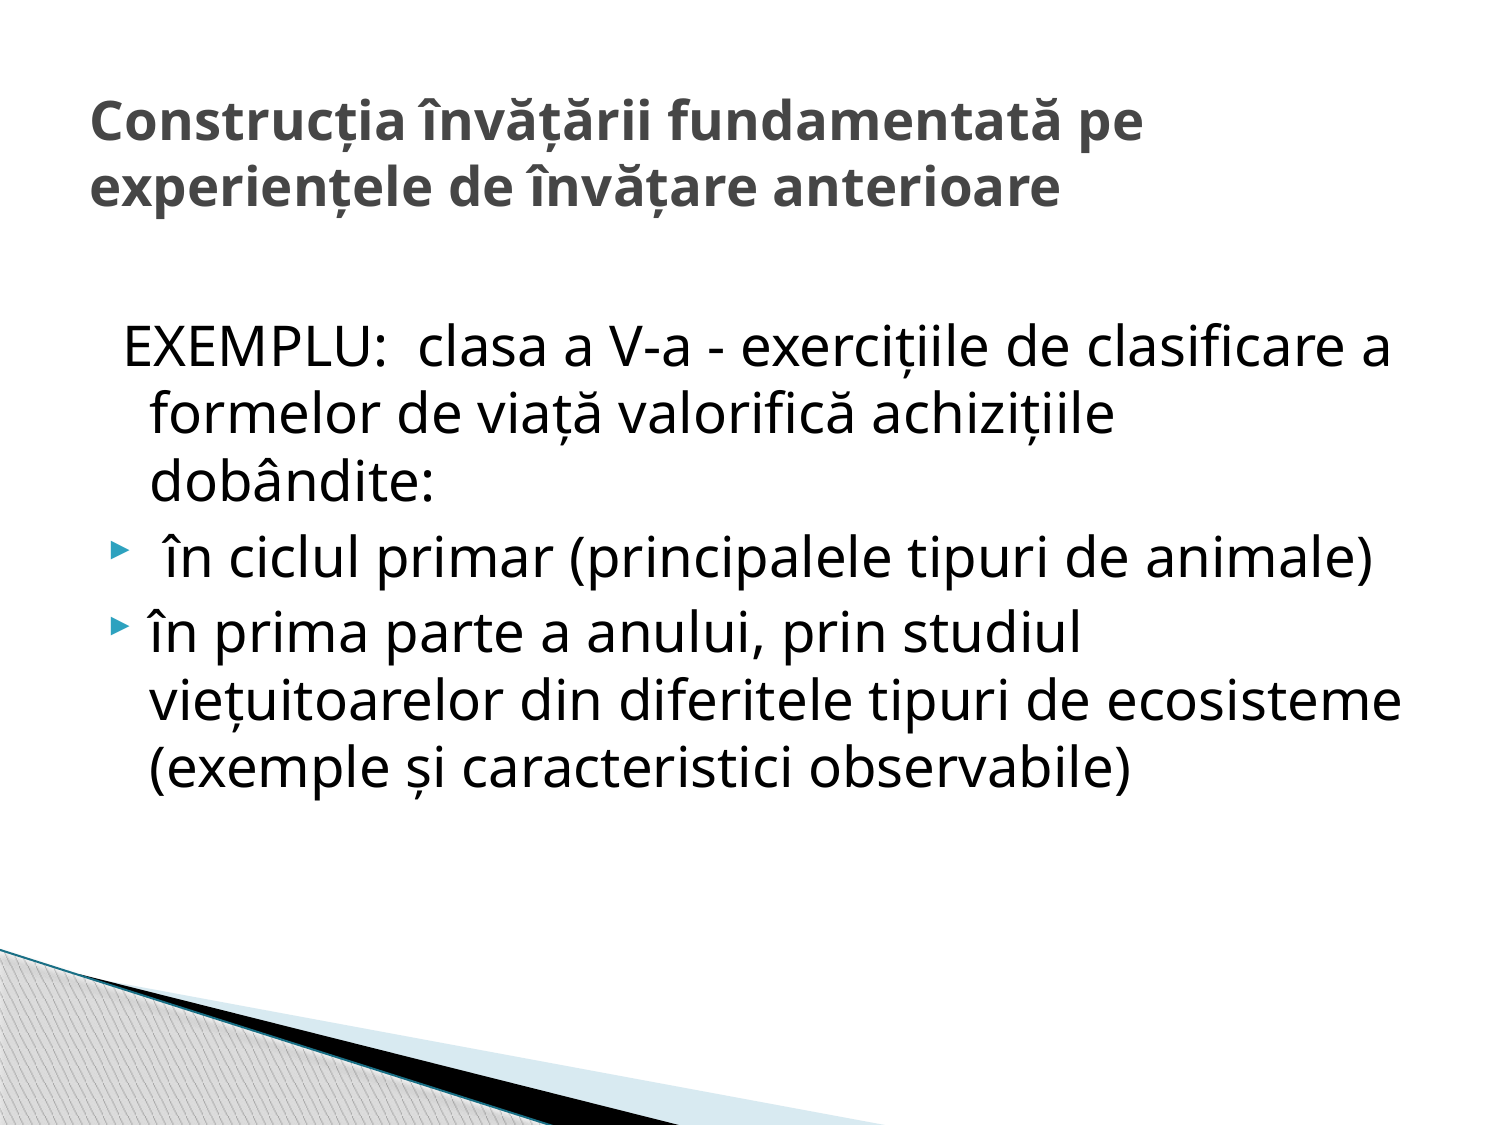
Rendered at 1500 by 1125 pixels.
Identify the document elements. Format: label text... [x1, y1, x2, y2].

list EXEMPLU: clasa a V-a - exercițiile de clasificare a formelor de viață valorifică achizițiile dobândite: în ciclul primar (principalele tipuri de animale) în prima parte a anului, prin studiul viețuitoarelor din diferitele tipuri de ecosisteme (exemple și caracteristici observabile) [75, 302, 1425, 986]
title Construcția învățării fundamentată pe experiențele de învățare anterioare [75, 78, 1425, 291]
